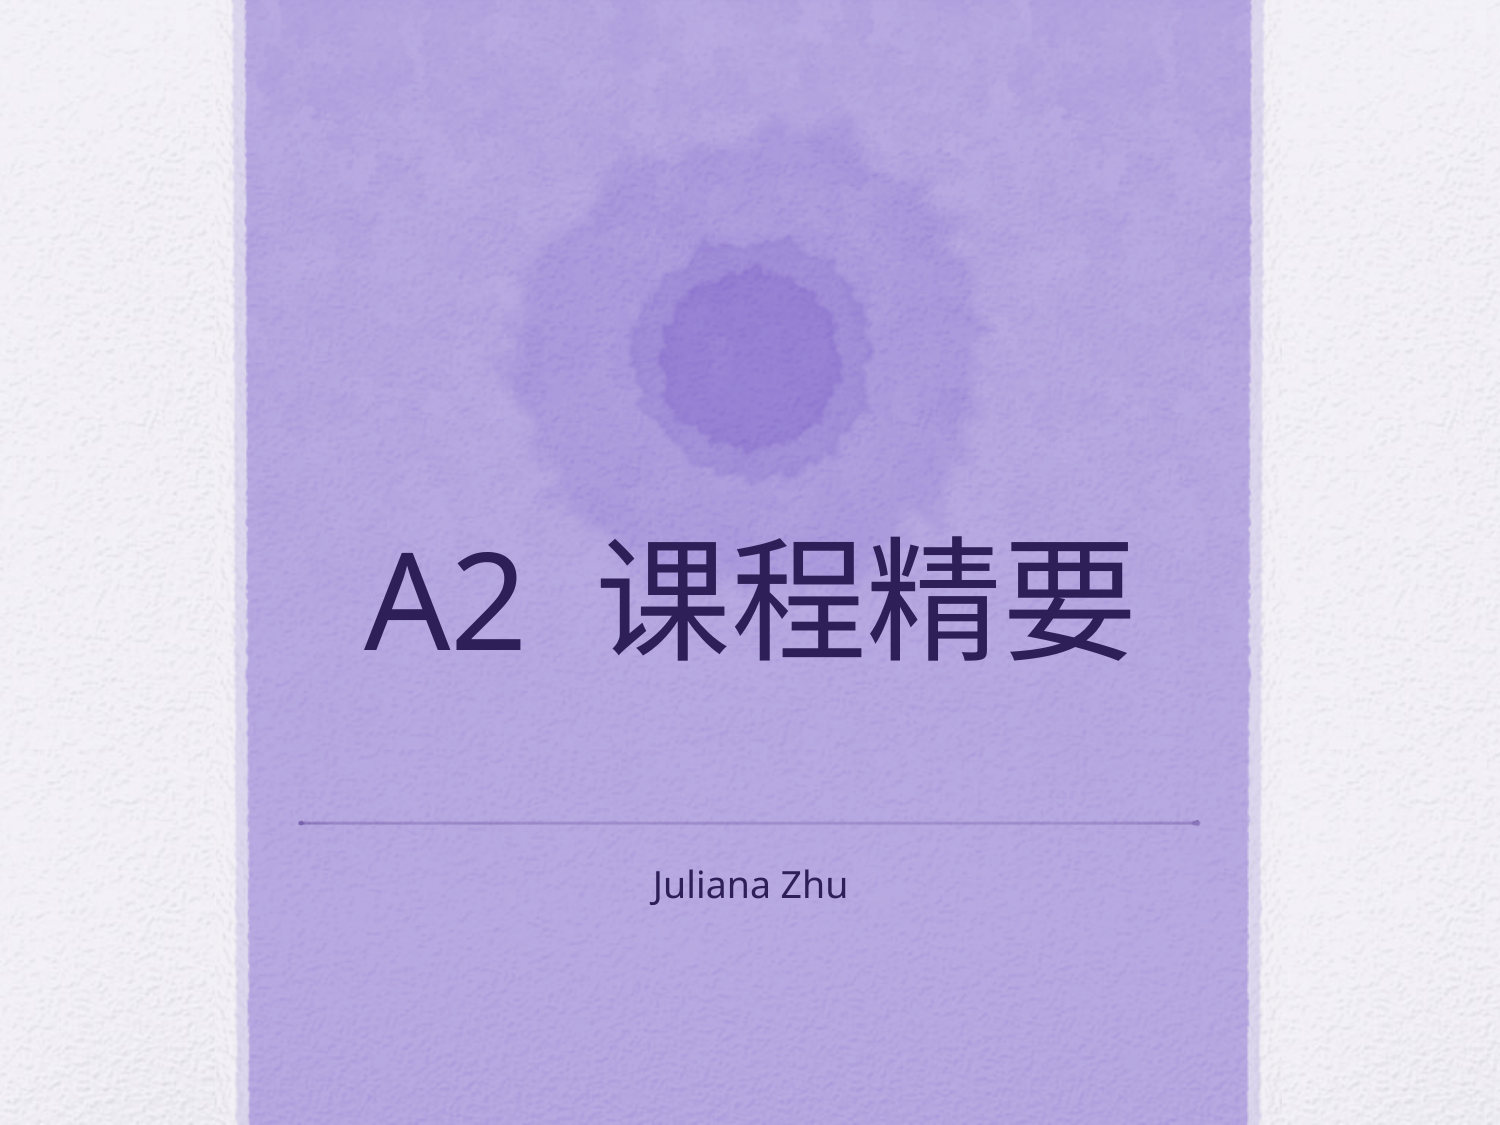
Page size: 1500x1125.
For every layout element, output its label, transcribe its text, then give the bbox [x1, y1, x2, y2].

picture [0, 0, 1500, 1125]
title A2 课程精要 [304, 444, 1198, 686]
subtitle Juliana Zhu [304, 853, 1198, 994]
